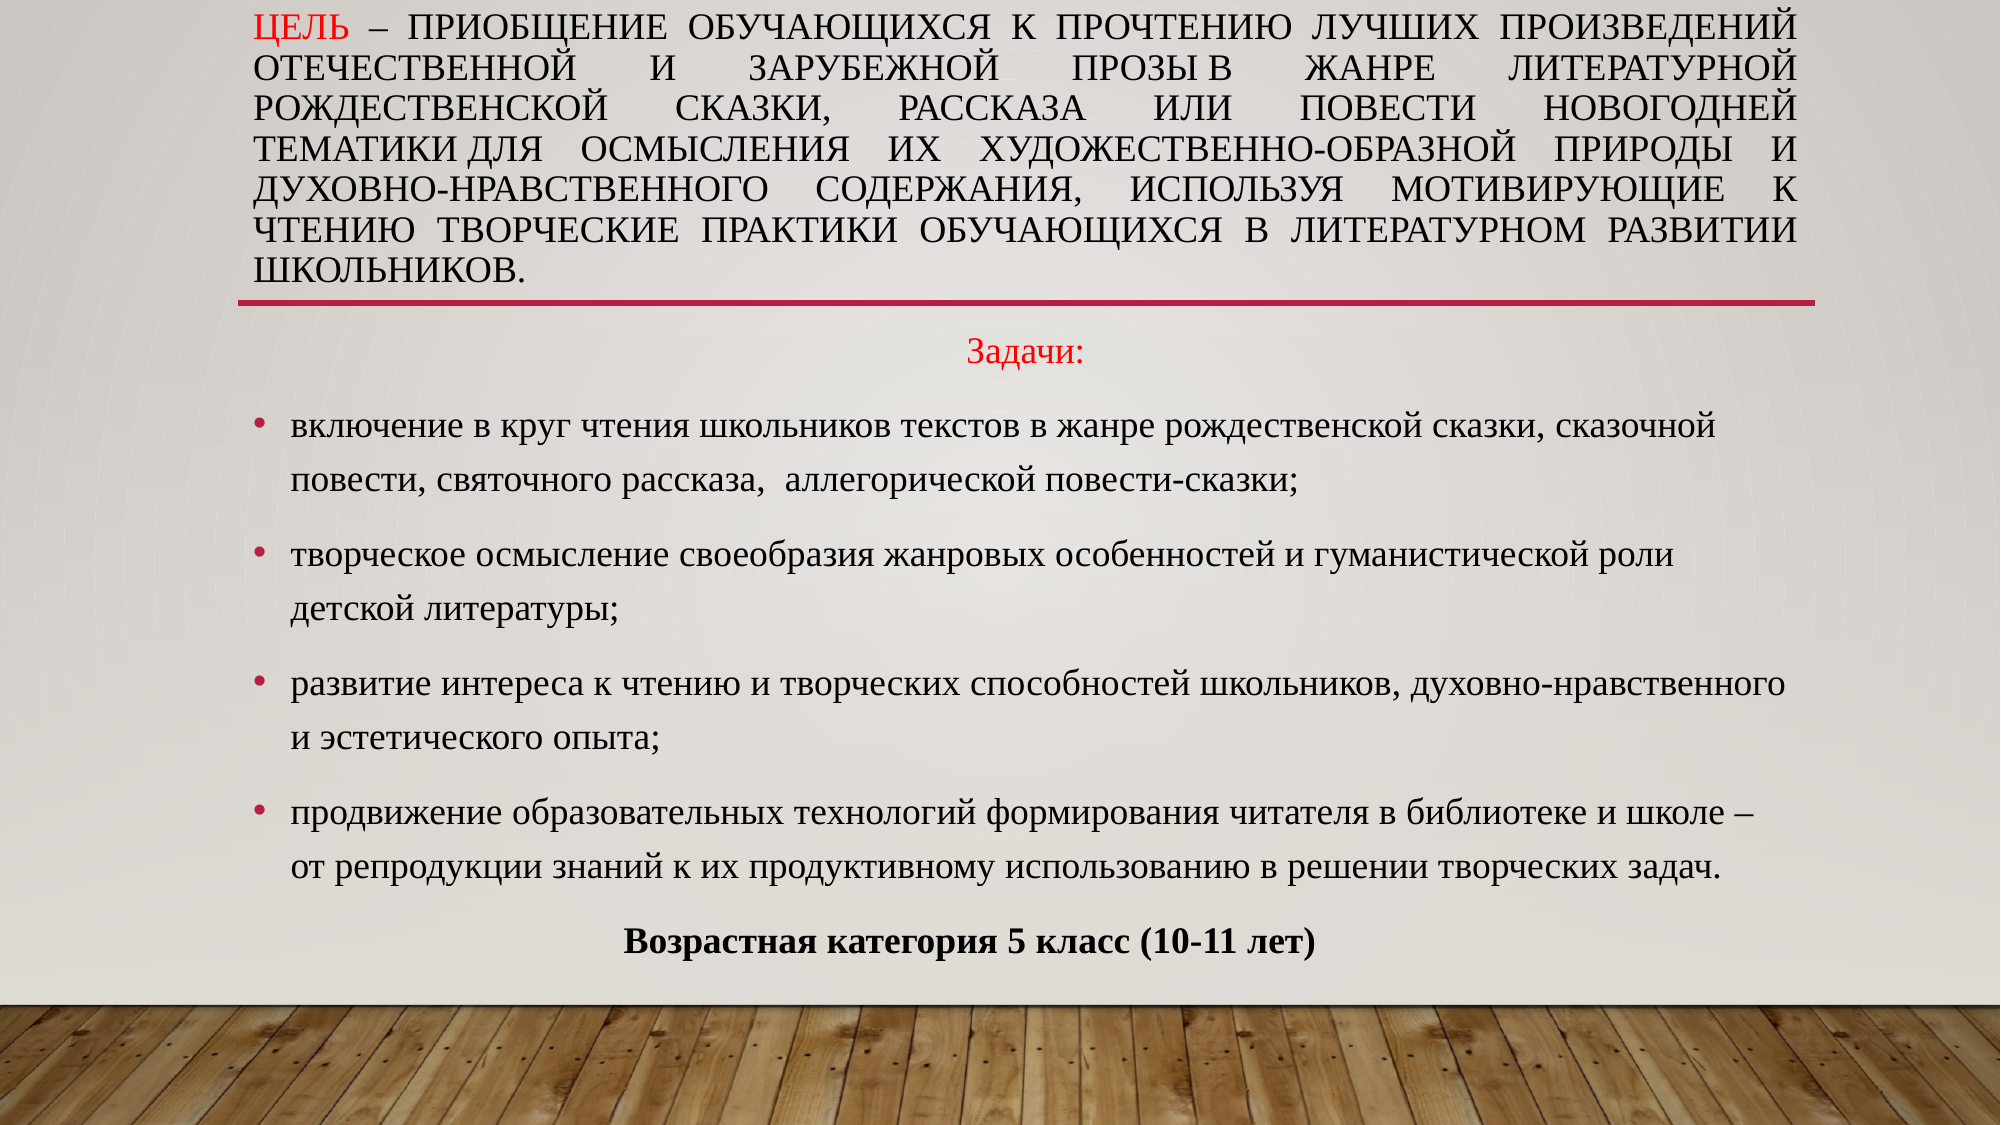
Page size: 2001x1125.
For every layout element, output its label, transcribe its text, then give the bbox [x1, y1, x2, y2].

list Задачи: включение в круг чтения школьников текстов в жанре рождественской сказки, сказочной повести, святочного рассказа, аллегорической повести-сказки; творческое осмысление своеобразия жанровых особенностей и гуманистической роли детской литературы; развитие интереса к чтению и творческих способностей школьников, духовно-нравственного и эстетического опыта; продвижение образовательных технологий формирования читателя в библиотеке и школе – от репродукции знаний к их продуктивному использованию в решении творческих задач. Возрастная категория 5 класс (10-11 лет) [238, 309, 1814, 897]
picture [0, 1005, 2000, 1125]
title Цель – приобщение обучающихся к прочтению лучших произведений отечественной и зарубежной прозы в жанре литературной рождественской сказки, рассказа или повести новогодней тематики для осмысления их художественно-образной природы и духовно-нравственного содержания, используя мотивирующие к чтению творческие практики обучающихся в литературном развитии школьников. [238, 0, 1814, 253]
